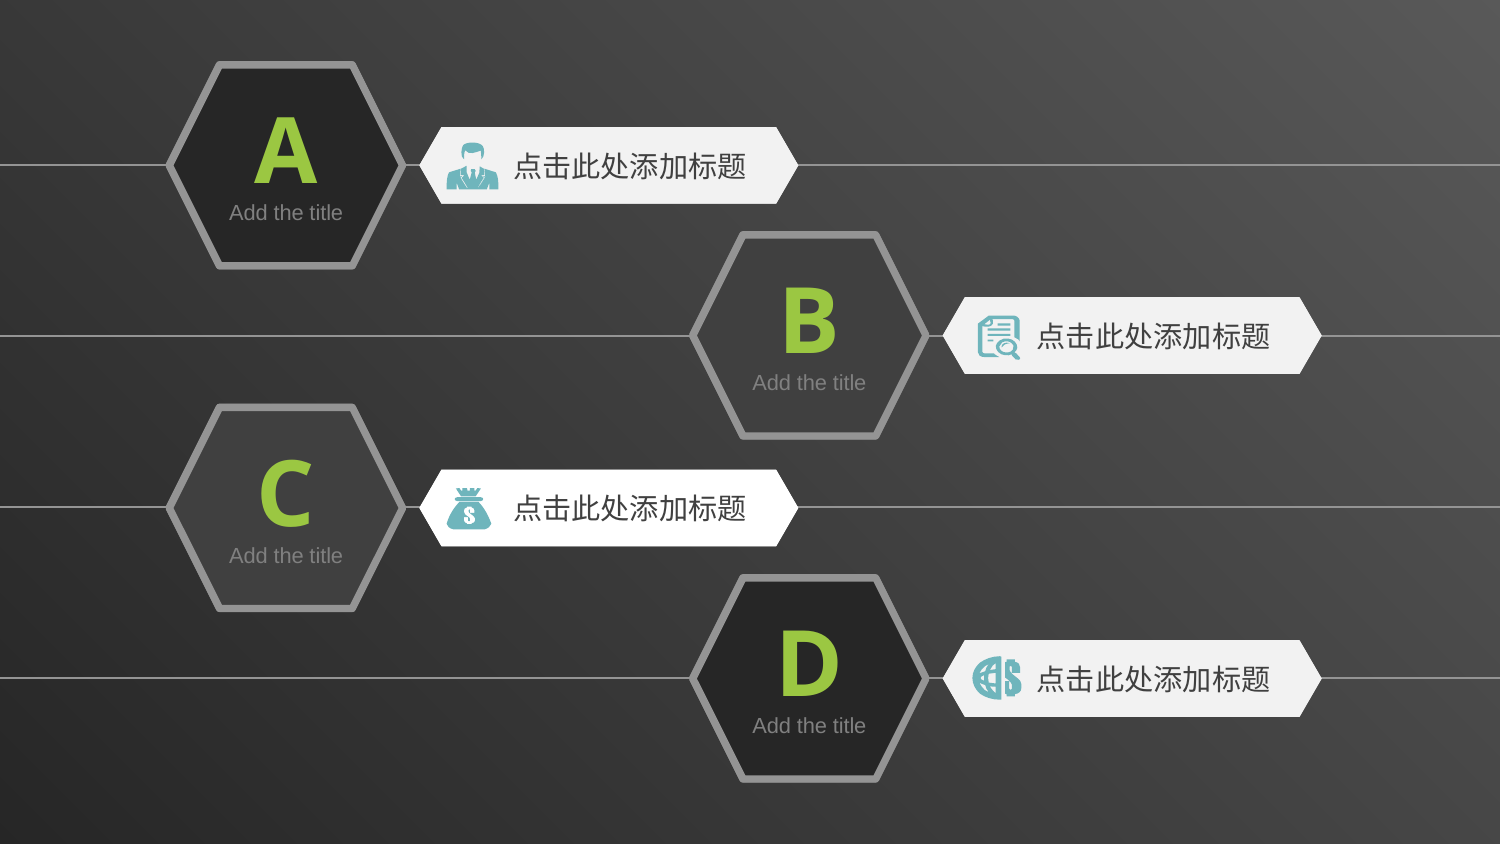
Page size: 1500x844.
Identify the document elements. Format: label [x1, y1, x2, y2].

text_box [169, 64, 1322, 780]
